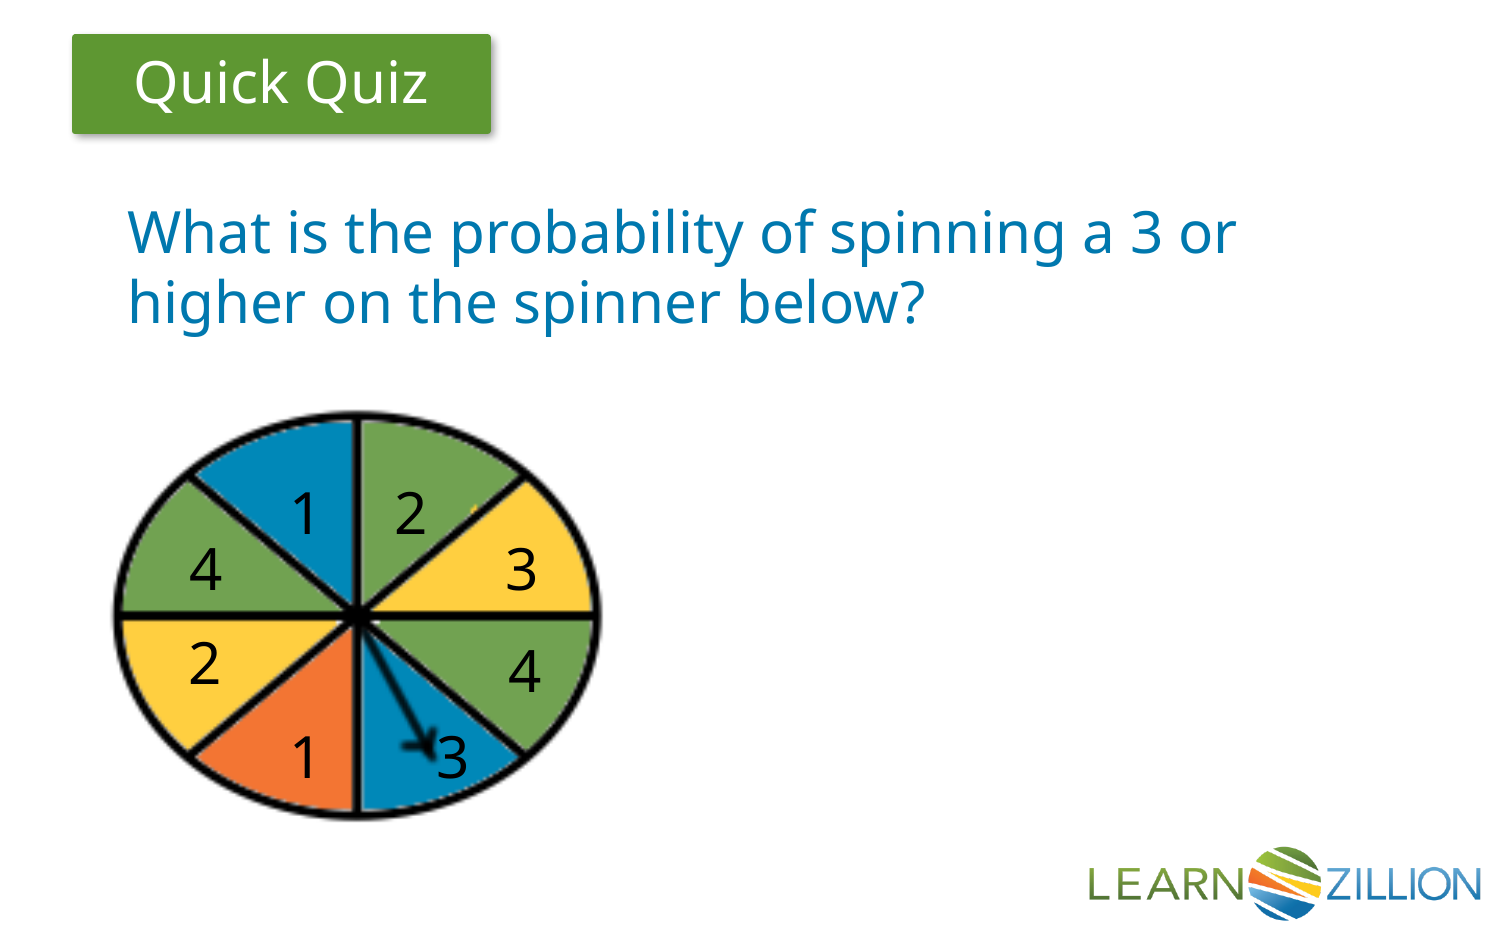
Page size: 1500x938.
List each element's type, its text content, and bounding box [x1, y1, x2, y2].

text_box What is the probability of spinning a 3 or higher on the spinner below? [112, 187, 1294, 375]
picture [93, 374, 623, 863]
picture [1087, 843, 1482, 923]
